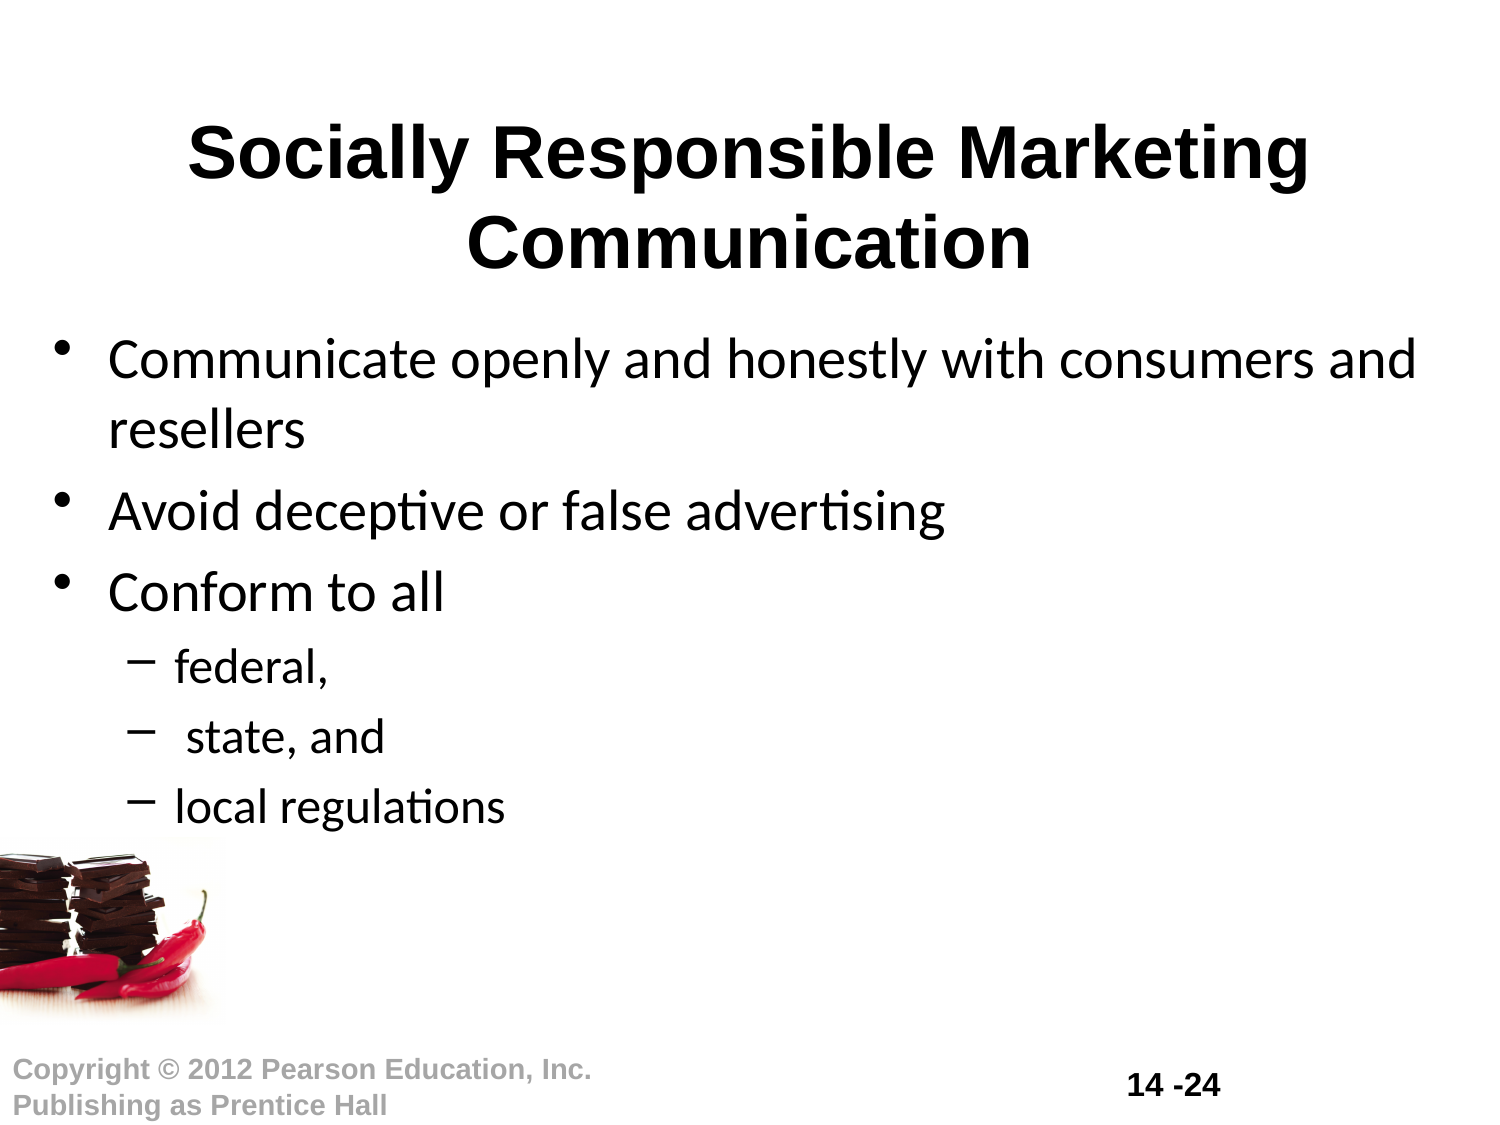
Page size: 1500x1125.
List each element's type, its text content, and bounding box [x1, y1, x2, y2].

picture [0, 837, 226, 1025]
title Socially Responsible Marketing Communication [112, 99, 1388, 288]
list Communicate openly and honestly with consumers and resellers Avoid deceptive or false advertising Conform to all federal, state, and local regulations [37, 312, 1476, 1001]
